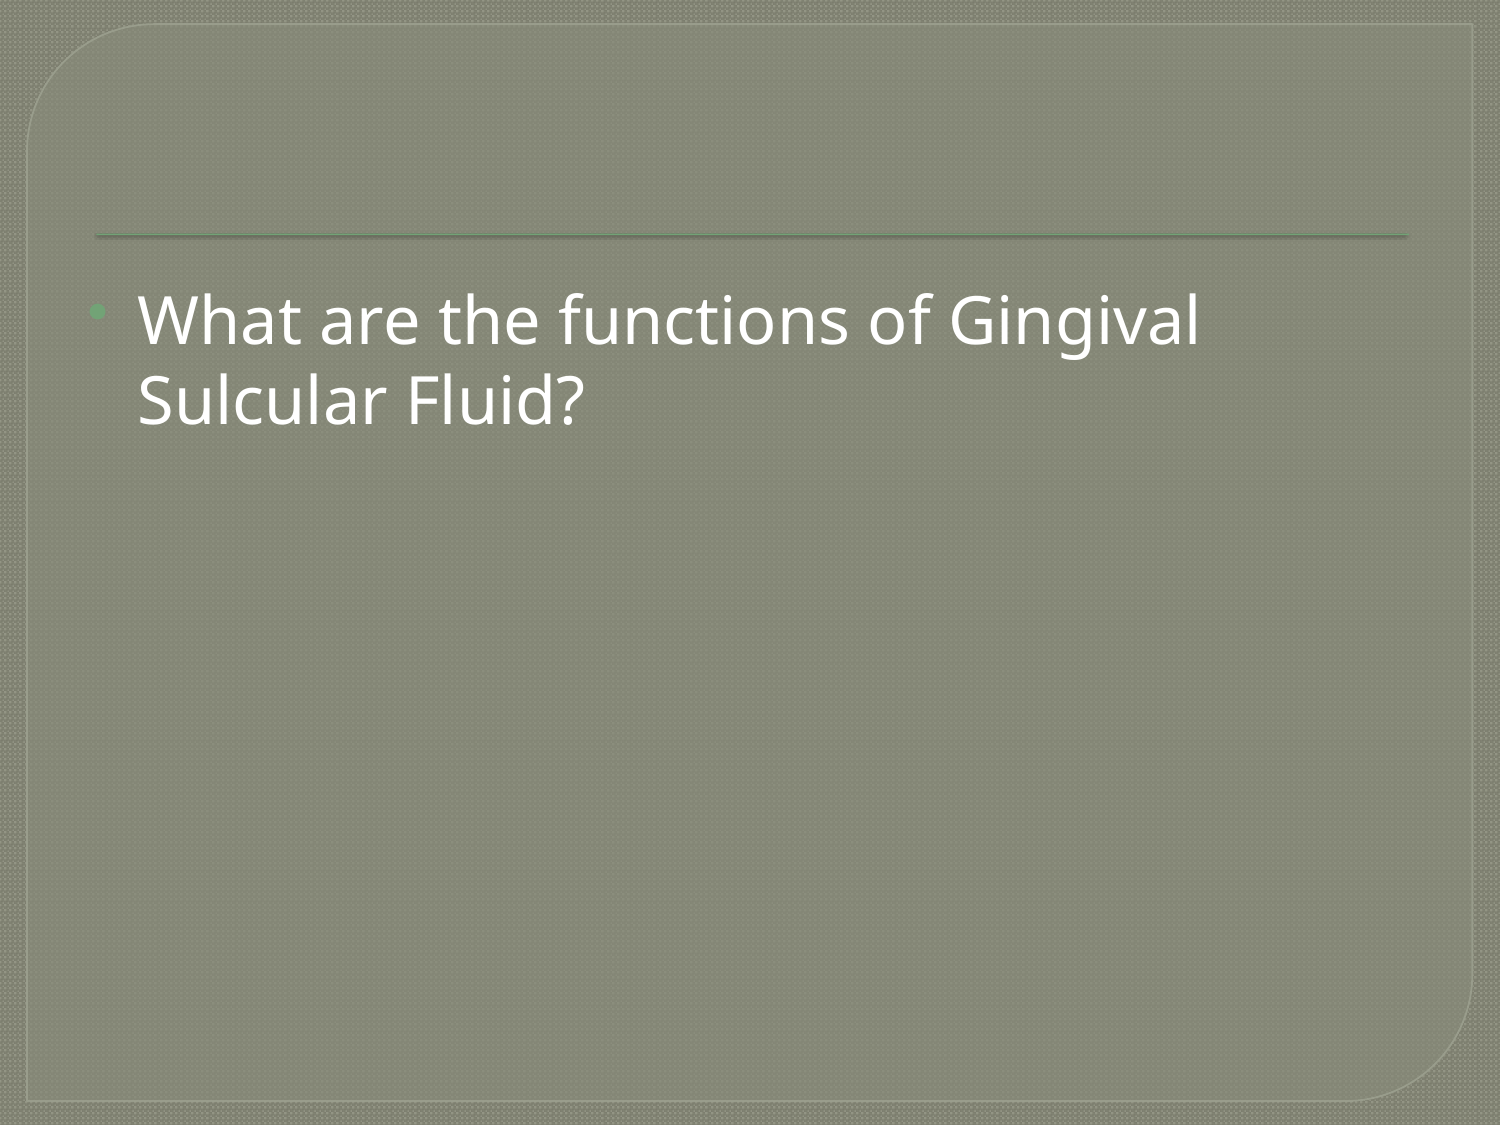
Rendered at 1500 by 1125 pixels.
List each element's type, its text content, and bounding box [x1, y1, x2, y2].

list What are the functions of Gingival Sulcular Fluid? [75, 270, 1425, 1013]
